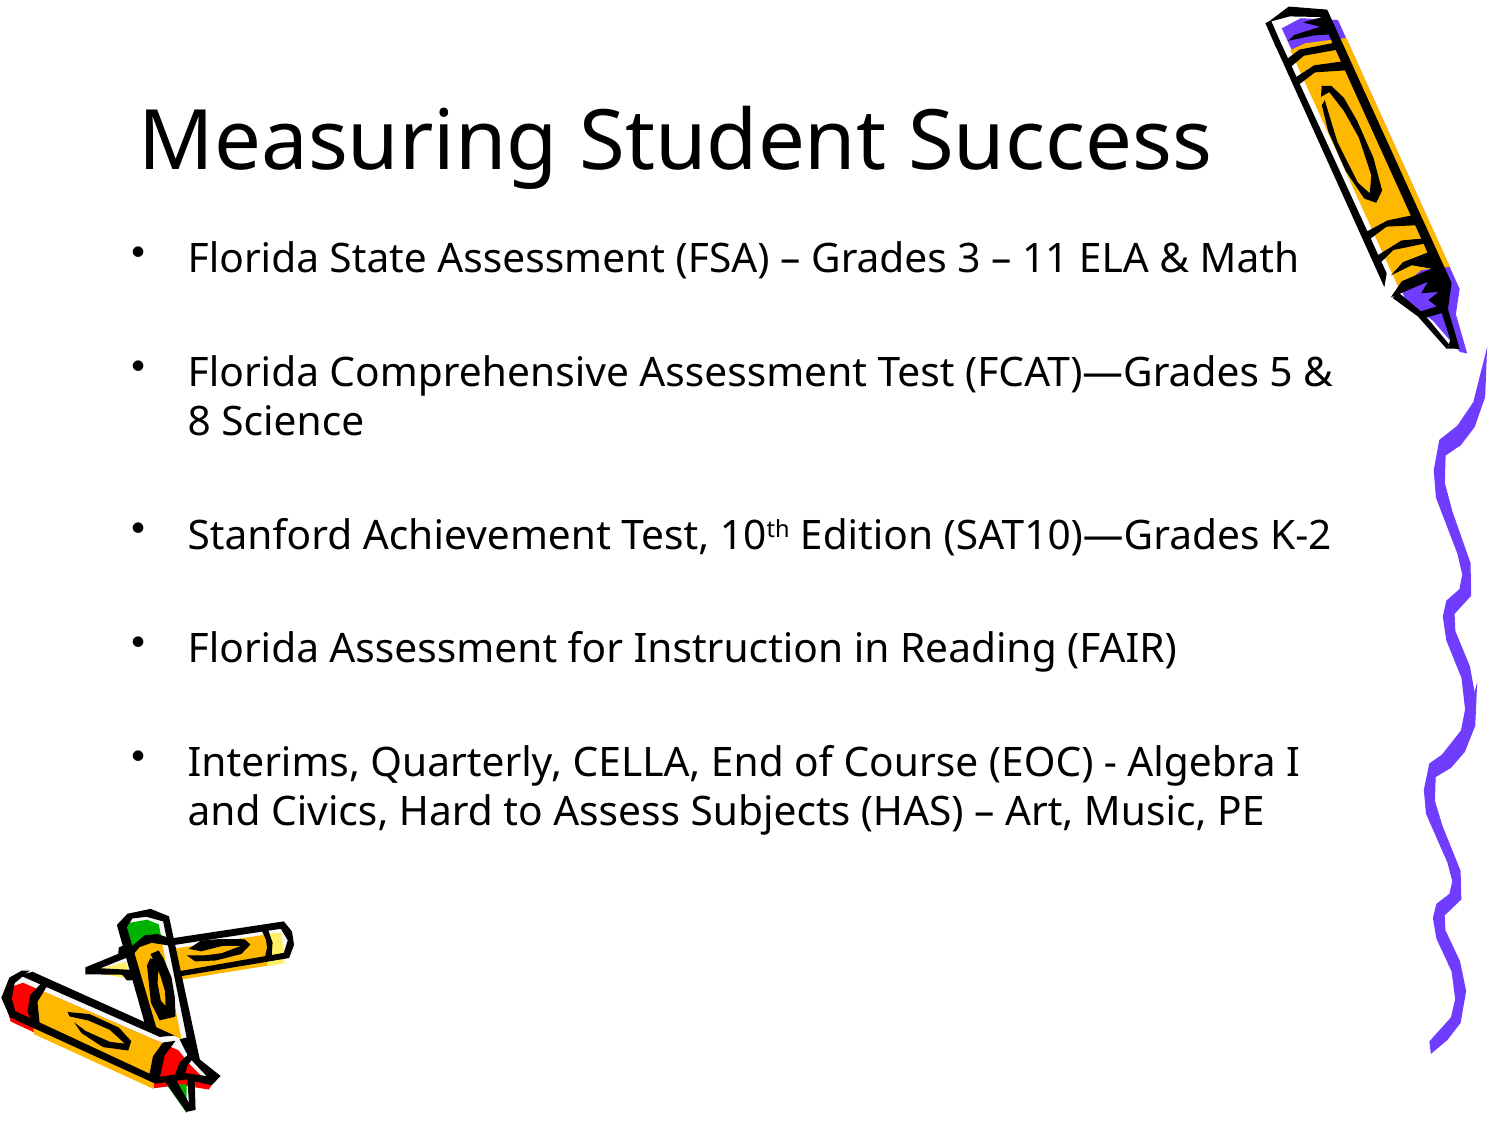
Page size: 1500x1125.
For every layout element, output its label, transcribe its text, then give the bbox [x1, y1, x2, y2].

text_box Florida State Assessment (FSA) – Grades 3 – 11 ELA & Math Florida Comprehensive Assessment Test (FCAT)—Grades 5 & 8 Science Stanford Achievement Test, 10th Edition (SAT10)—Grades K-2 Florida Assessment for Instruction in Reading (FAIR) Interims, Quarterly, CELLA, End of Course (EOC) - Algebra I and Civics, Hard to Assess Subjects (HAS) – Art, Music, PE [116, 224, 1380, 1063]
text_box Measuring Student Success [112, 78, 1240, 192]
